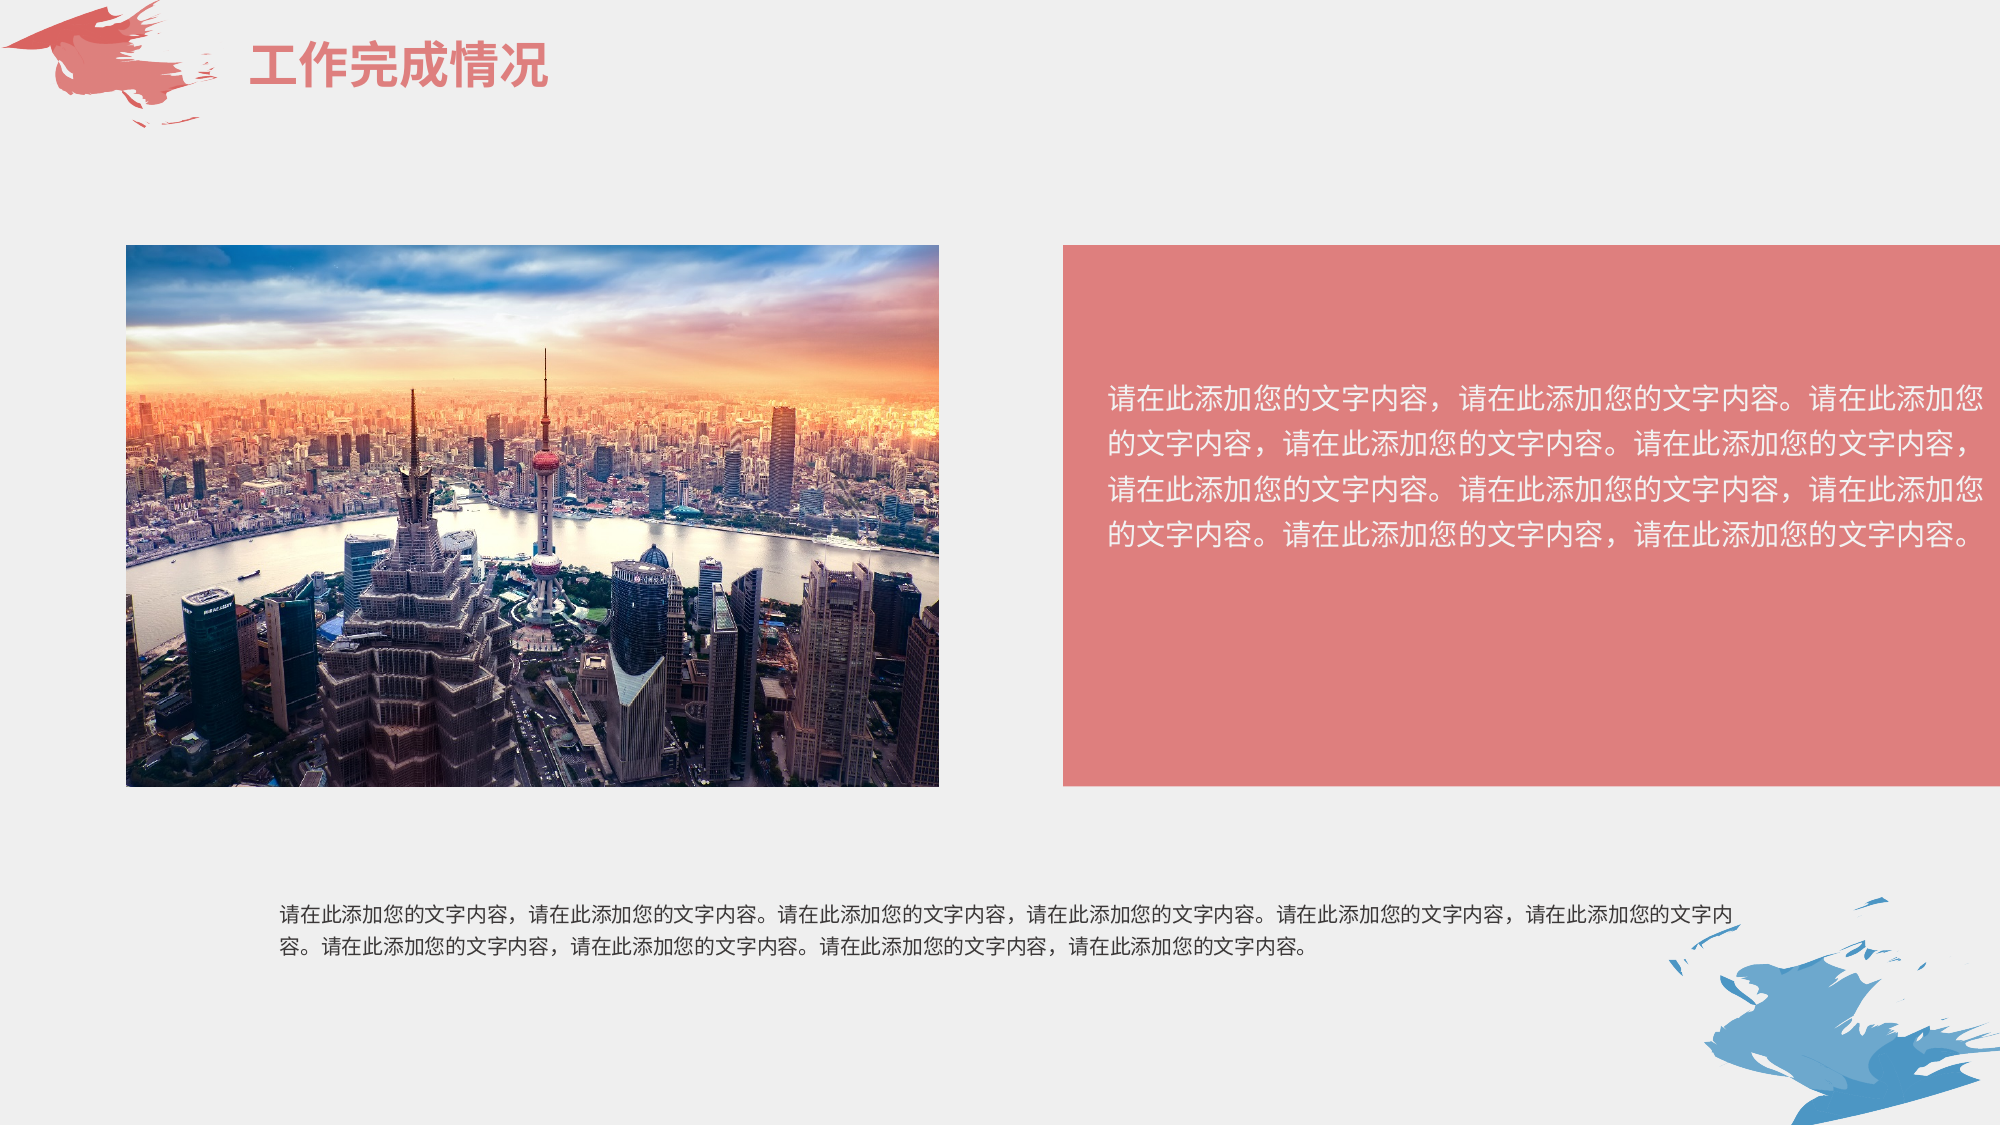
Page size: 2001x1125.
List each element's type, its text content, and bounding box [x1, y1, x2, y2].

picture [1668, 897, 2000, 1125]
text_box 请在此添加您的文字内容，请在此添加您的文字内容。请在此添加您的文字内容，请在此添加您的文字内容。请在此添加您的文字内容，请在此添加您的文字内容。请在此添加您的文字内容，请在此添加您的文字内容。请在此添加您的文字内容，请在此添加您的文字内容。 [264, 886, 1750, 996]
text_box [1062, 244, 2000, 788]
picture [125, 245, 939, 787]
picture [0, 0, 224, 128]
text_box 请在此添加您的文字内容，请在此添加您的文字内容。请在此添加您的文字内容，请在此添加您的文字内容。请在此添加您的文字内容，请在此添加您的文字内容。请在此添加您的文字内容，请在此添加您的文字内容。请在此添加您的文字内容，请在此添加您的文字内容。 [1090, 362, 2000, 559]
text_box 工作完成情况 [234, 25, 564, 101]
